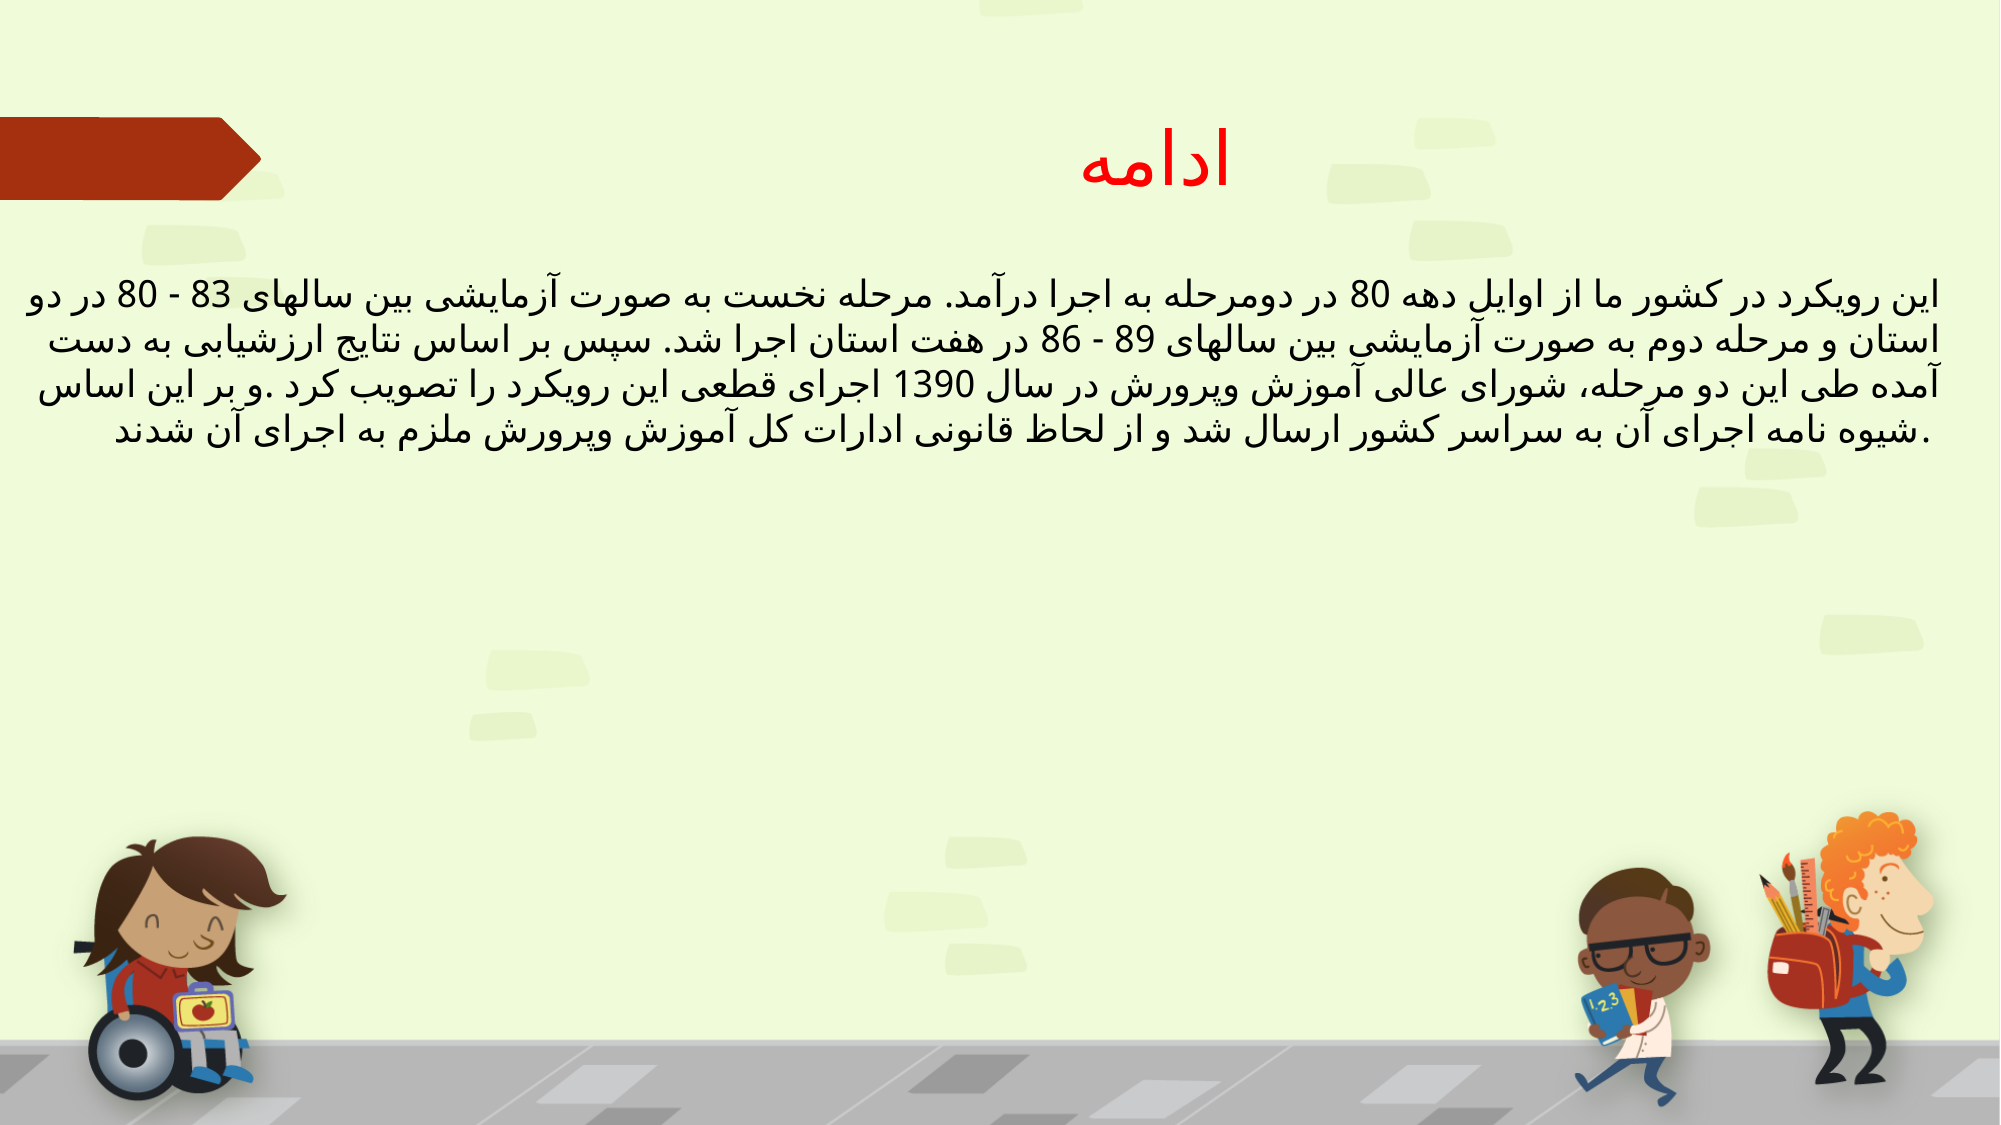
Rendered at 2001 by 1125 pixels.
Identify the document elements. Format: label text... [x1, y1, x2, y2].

picture [0, 0, 2000, 1125]
title ادامه [425, 102, 1888, 262]
text_box این رویکرد در کشور ما از اوایل دهه 80 در دومرحله به اجرا درآمد. مرحله نخست به صورت آزمایشی بین سالهای 83 - 80 در دو استان و مرحله دوم به صورت آزمایشی بین سالهای 89 - 86 در هفت استان اجرا شد. سپس بر اساس نتایج ارزشیابی به دست آمده طی این دو مرحله، شورای عالی آموزش وپرورش در سال 1390 اجرای قطعی این رویکرد را تصویب کرد .و بر این اساس شیوه نامه اجرای آن به سراسر کشور ارسال شد و از لحاظ قانونی ادارات کل آموزش وپرورش ملزم به اجرای آن شدند. [5, 262, 1956, 458]
